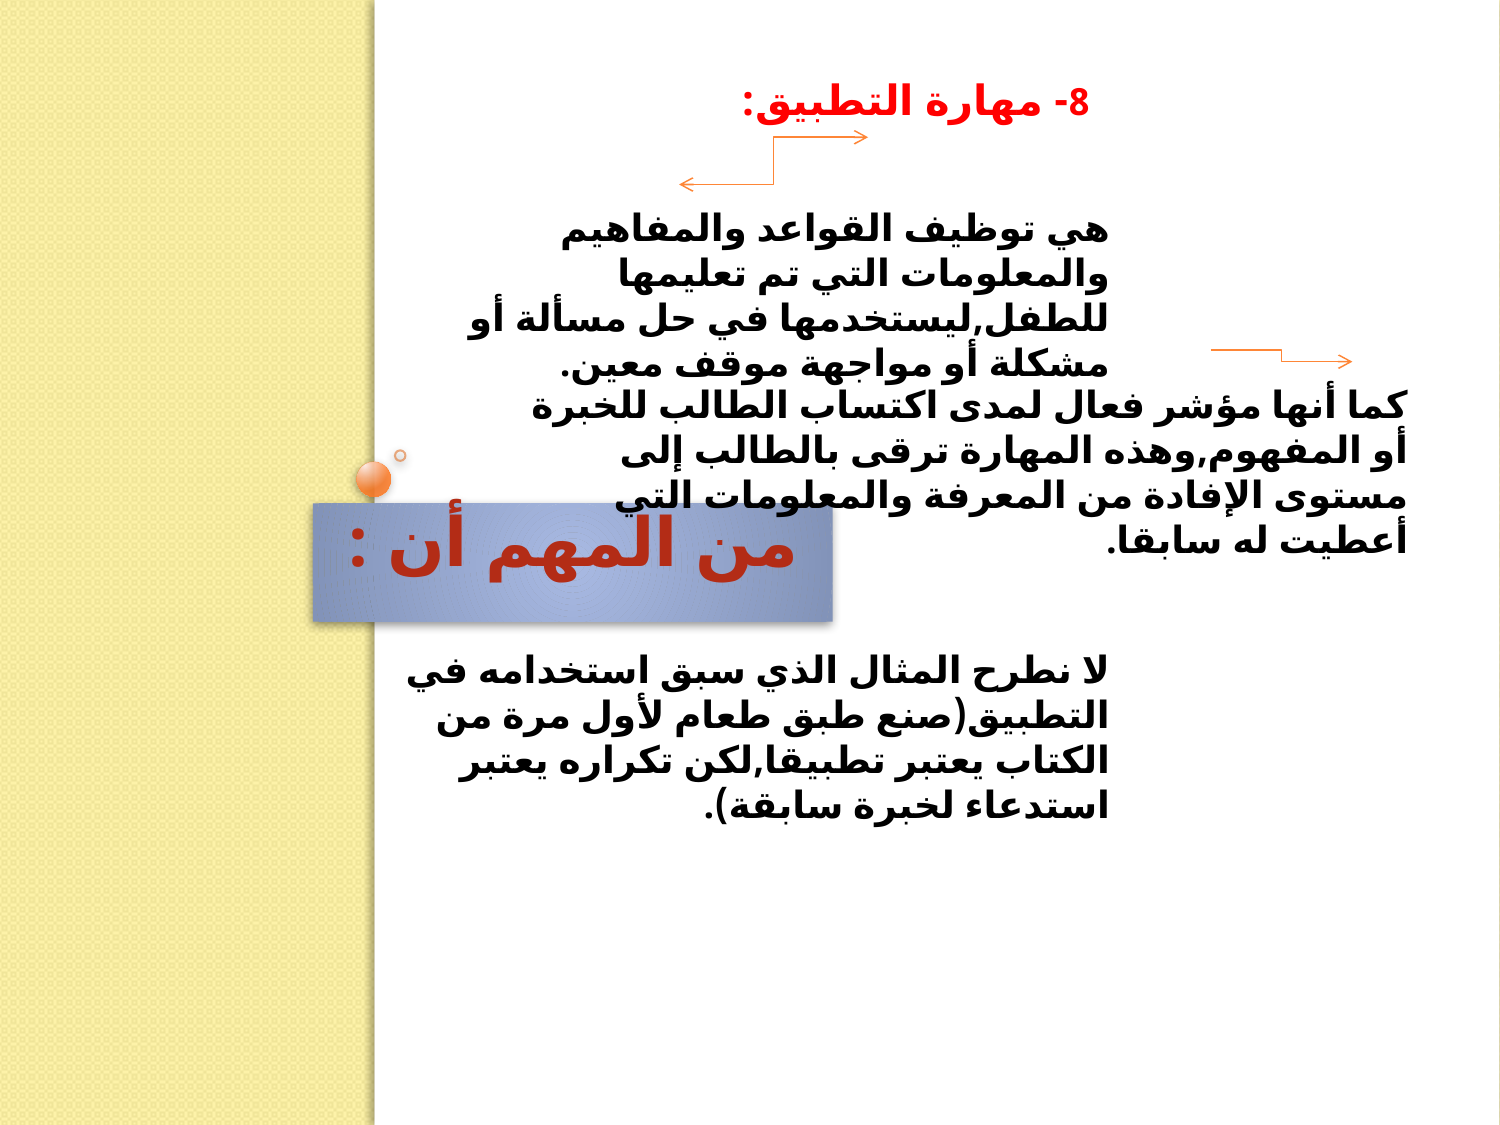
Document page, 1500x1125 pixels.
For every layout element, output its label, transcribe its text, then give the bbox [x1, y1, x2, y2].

title من المهم أن : [312, 503, 833, 622]
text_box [1210, 349, 1353, 362]
text_box لا نطرح المثال الذي سبق استخدامه في التطبيق(صنع طبق طعام لأول مرة من الكتاب يعتبر تطبيقا,لكن تكراره يعتبر استدعاء لخبرة سابقة). [375, 638, 1126, 833]
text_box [678, 136, 869, 185]
text_box هي توظيف القواعد والمفاهيم والمعلومات التي تم تعليمها للطفل,ليستخدمها في حل مسألة أو مشكلة أو مواجهة موقف معين. [374, 196, 1125, 391]
text_box 8- مهارة التطبيق: [419, 66, 1412, 132]
text_box كما أنها مؤشر فعال لمدى اكتساب الطالب للخبرة أو المفهوم,وهذه المهارة ترقى بالطالب إلى مستوى الإفادة من المعرفة والمعلومات التي أعطيت له سابقا. [501, 373, 1424, 569]
